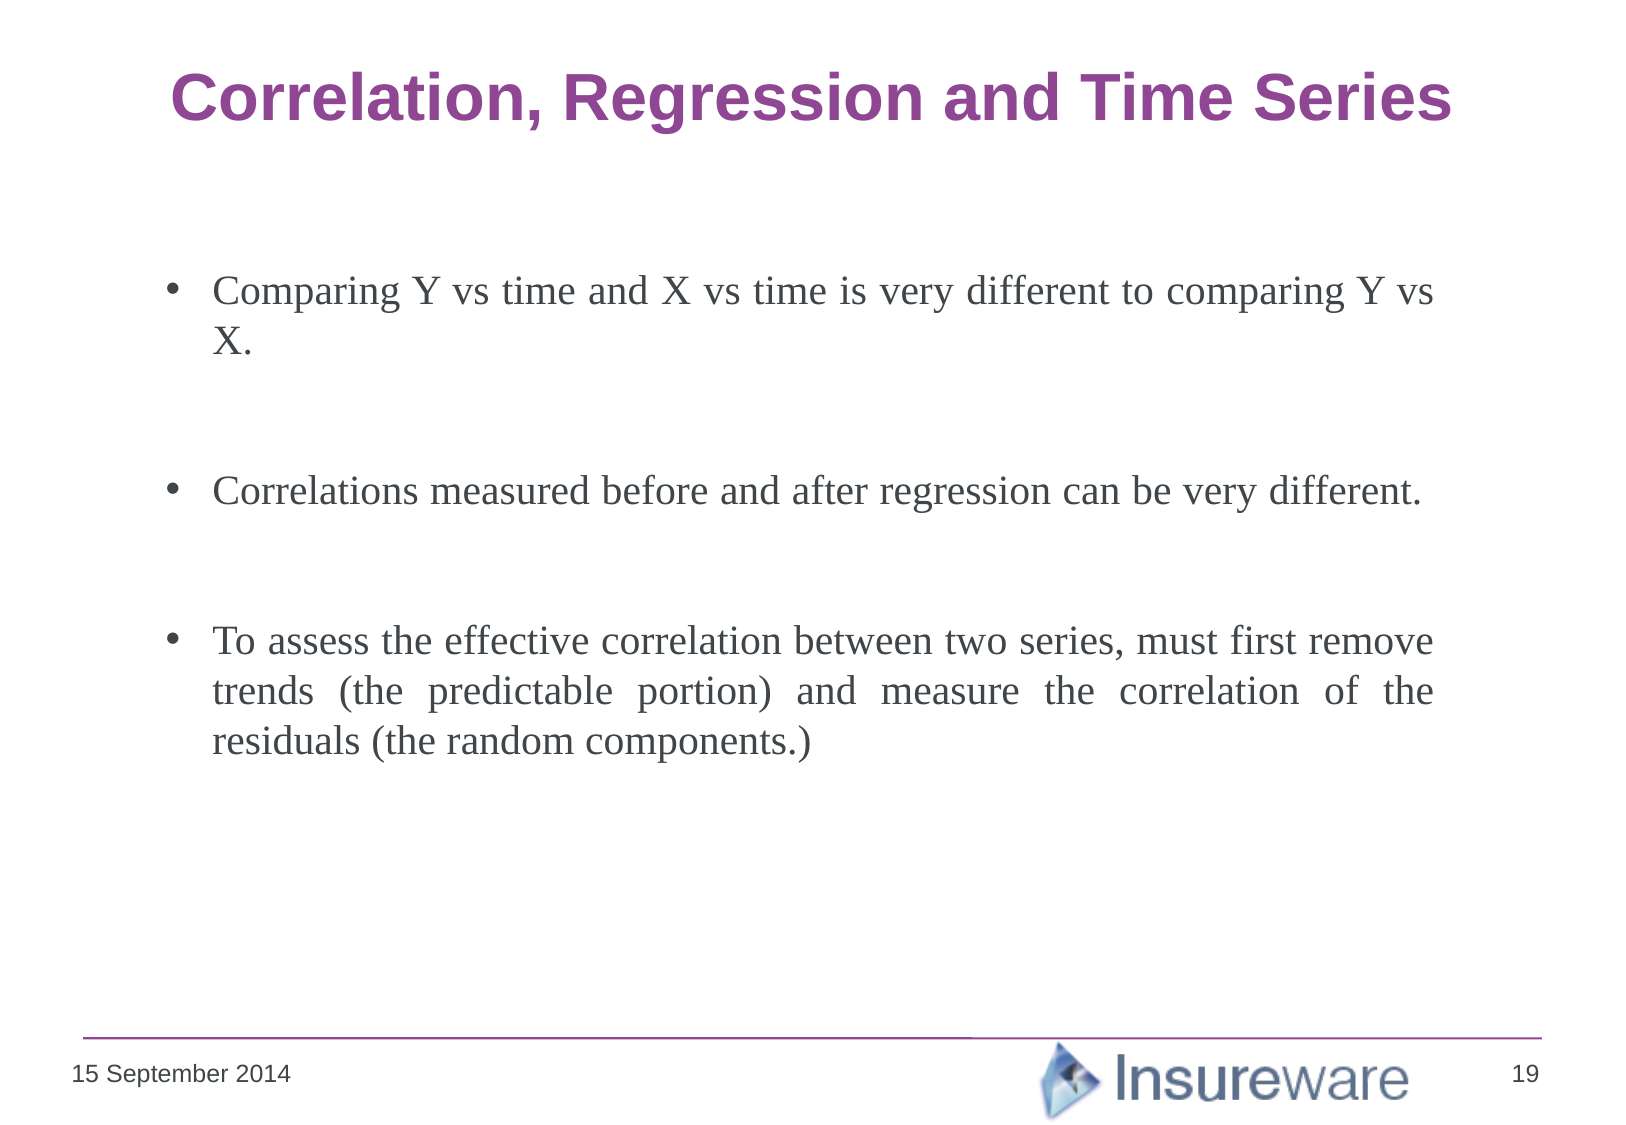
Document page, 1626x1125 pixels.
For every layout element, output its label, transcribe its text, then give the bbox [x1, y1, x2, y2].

title Correlation, Regression and Time Series [75, 0, 1550, 188]
slide_number 19 [1439, 1050, 1555, 1106]
picture [1036, 1039, 1416, 1125]
text_box Comparing Y vs time and X vs time is very different to comparing Y vs X. Correlations measured before and after regression can be very different. To assess the effective correlation between two series, must first remove trends (the predictable portion) and measure the correlation of the residuals (the random components.) [150, 255, 1451, 771]
